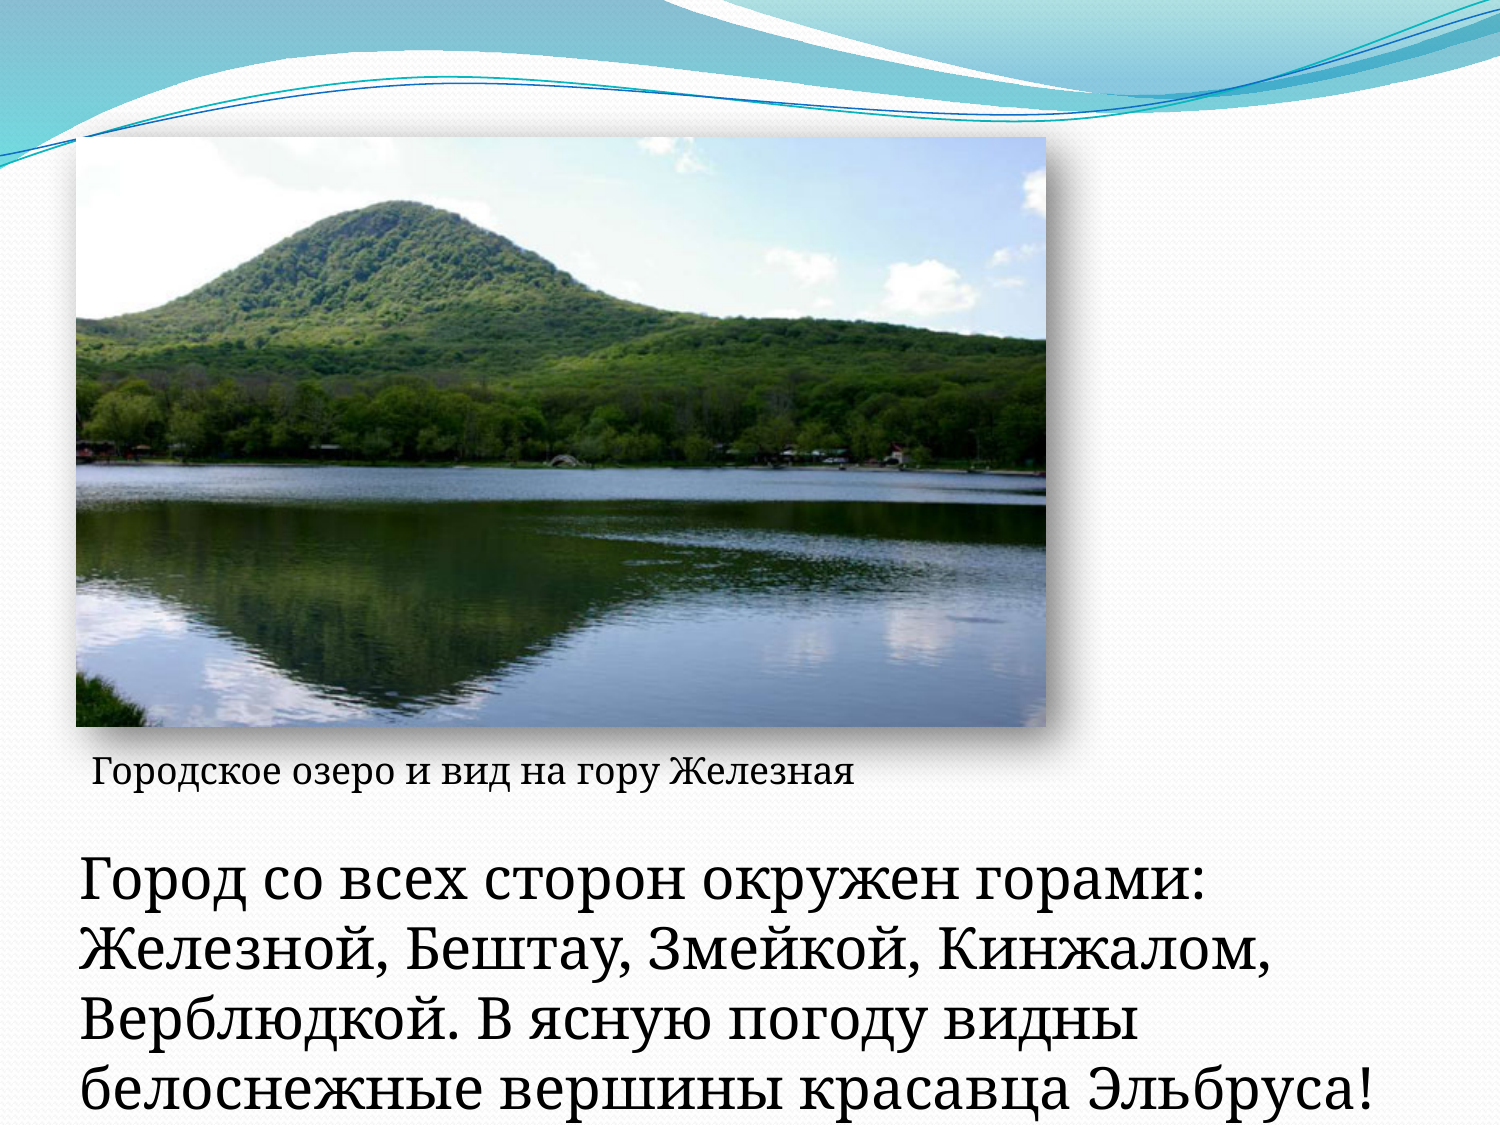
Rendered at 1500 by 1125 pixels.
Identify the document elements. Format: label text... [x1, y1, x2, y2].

text_box Город со всех сторон окружен горами: Железной, Бештау, Змейкой, Кинжалом, Верблюдкой. В ясную погоду видны белоснежные вершины красавца Эльбруса! [64, 834, 1459, 1125]
picture [76, 136, 1046, 727]
text_box Городское озеро и вид на гору Железная [76, 739, 1211, 800]
